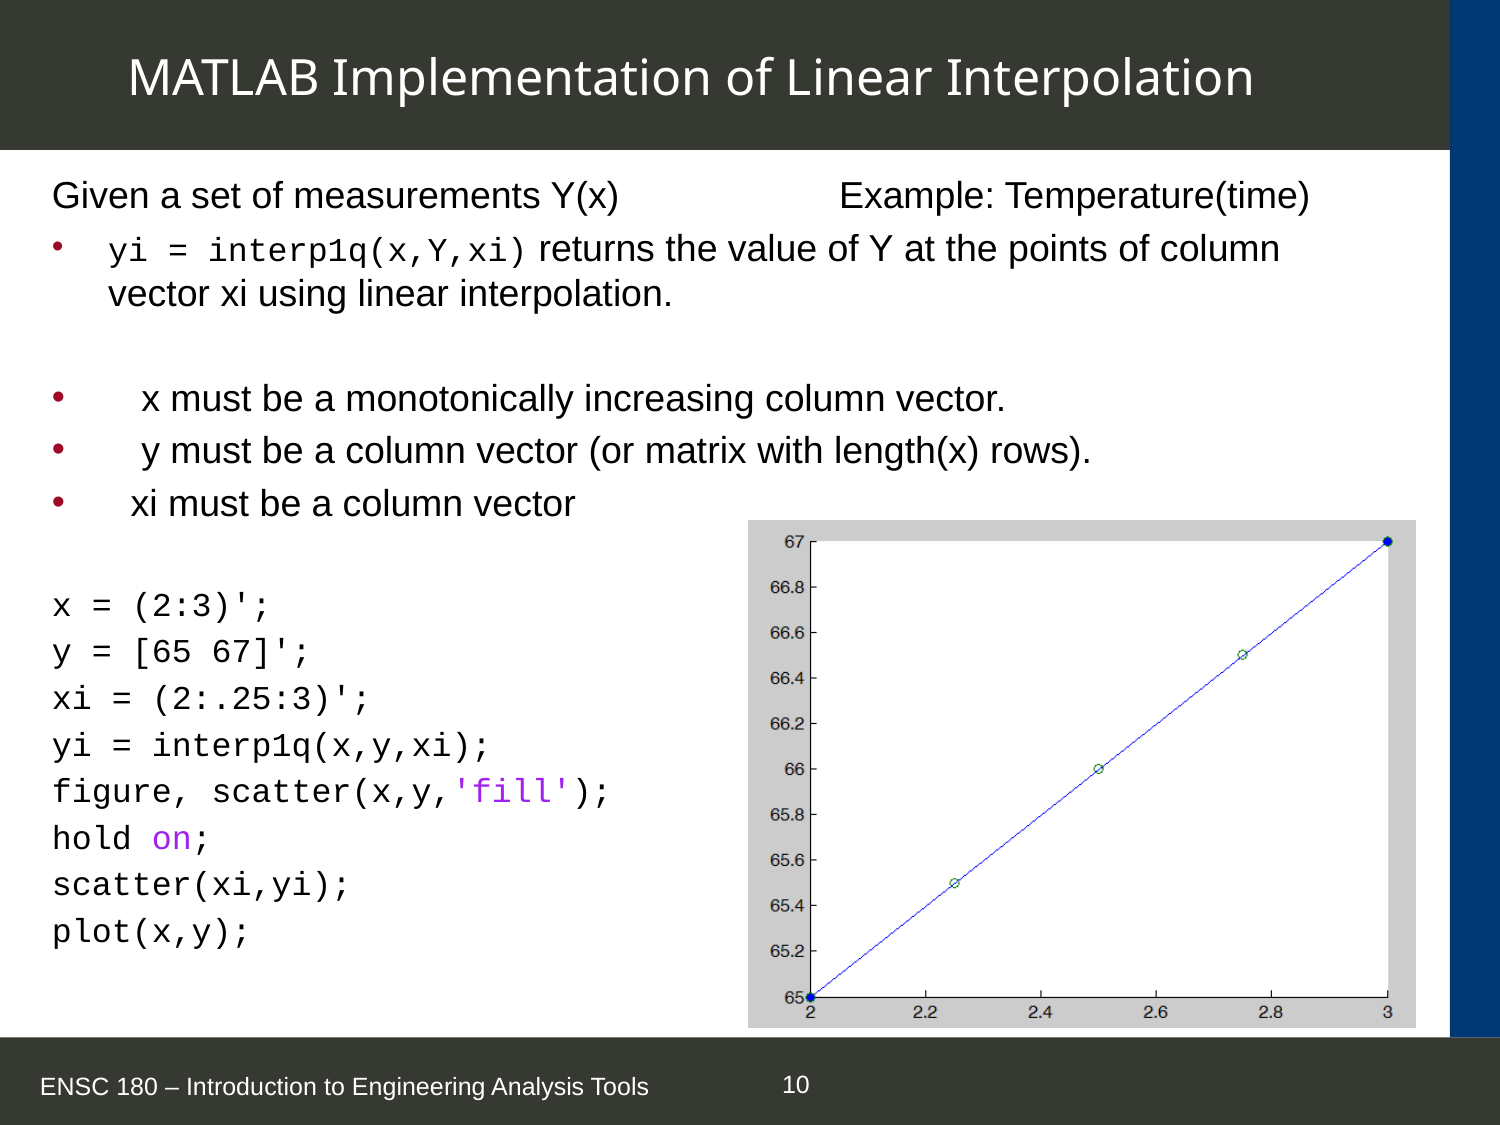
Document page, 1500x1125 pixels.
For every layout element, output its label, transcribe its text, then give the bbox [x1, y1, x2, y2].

picture [748, 520, 1417, 1028]
list Given a set of measurements Y(x) Example: Temperature(time) yi = interp1q(x,Y,xi) returns the value of Y at the points of column vector xi using linear interpolation. x must be a monotonically increasing column vector. y must be a column vector (or matrix with length(x) rows). xi must be a column vector x = (2:3)'; y = [65 67]'; xi = (2:.25:3)'; yi = interp1q(x,y,xi); figure, scatter(x,y,'fill'); hold on; scatter(xi,yi); plot(x,y); [36, 163, 1395, 956]
footer ENSC 180 – Introduction to Engineering Analysis Tools [24, 1062, 670, 1113]
title MATLAB Implementation of Linear Interpolation [112, 37, 1451, 138]
